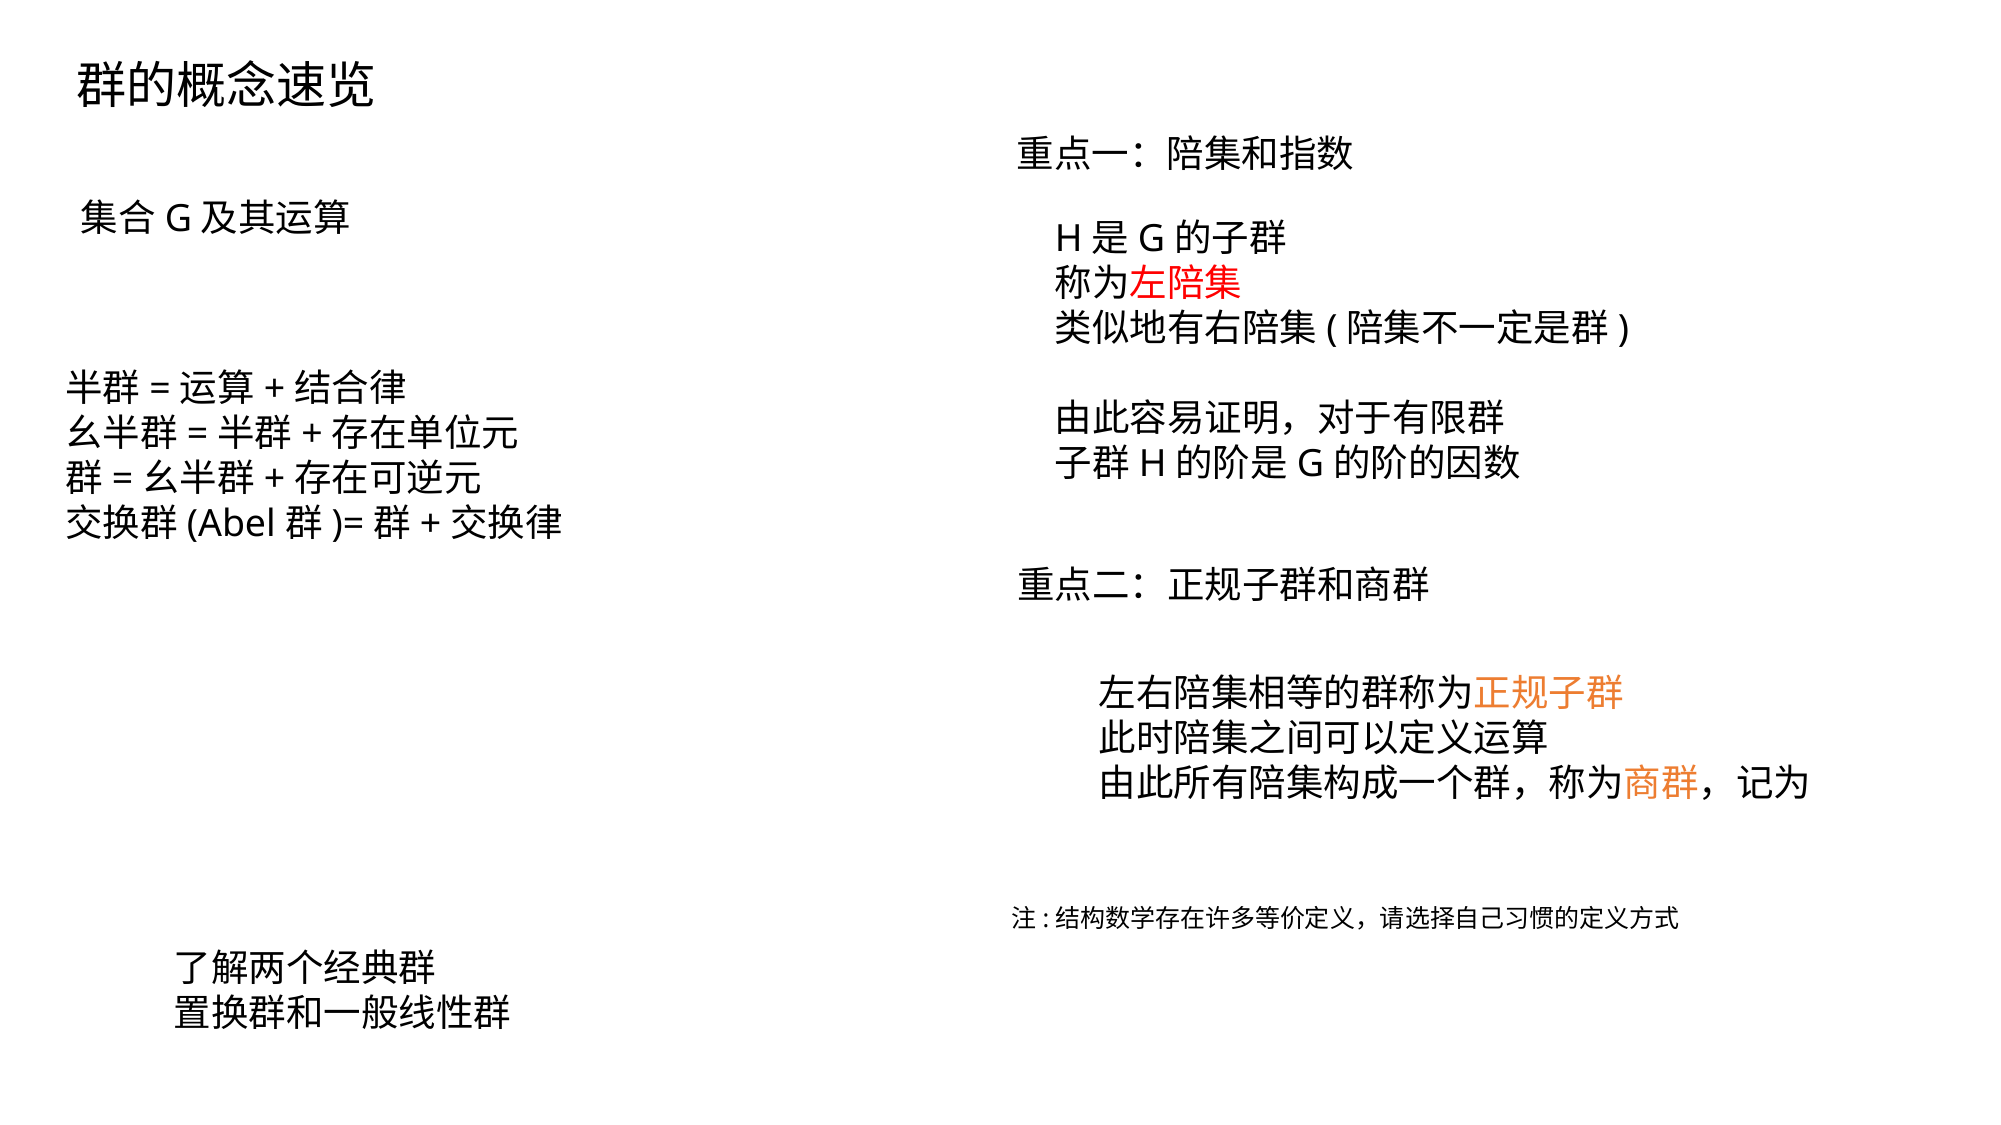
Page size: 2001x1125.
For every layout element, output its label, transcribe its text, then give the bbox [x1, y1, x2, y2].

text_box 重点一：陪集和指数 [1001, 122, 1370, 183]
text_box 重点二：正规子群和商群 [1002, 553, 1445, 614]
text_box 群的概念速览 [61, 46, 392, 122]
text_box 半群=运算+结合律 幺半群=半群+存在单位元 群=幺半群+存在可逆元 交换群(Abel群)=群+交换律 [50, 356, 578, 552]
text_box 注:结构数学存在许多等价定义，请选择自己习惯的定义方式 [996, 895, 1696, 941]
